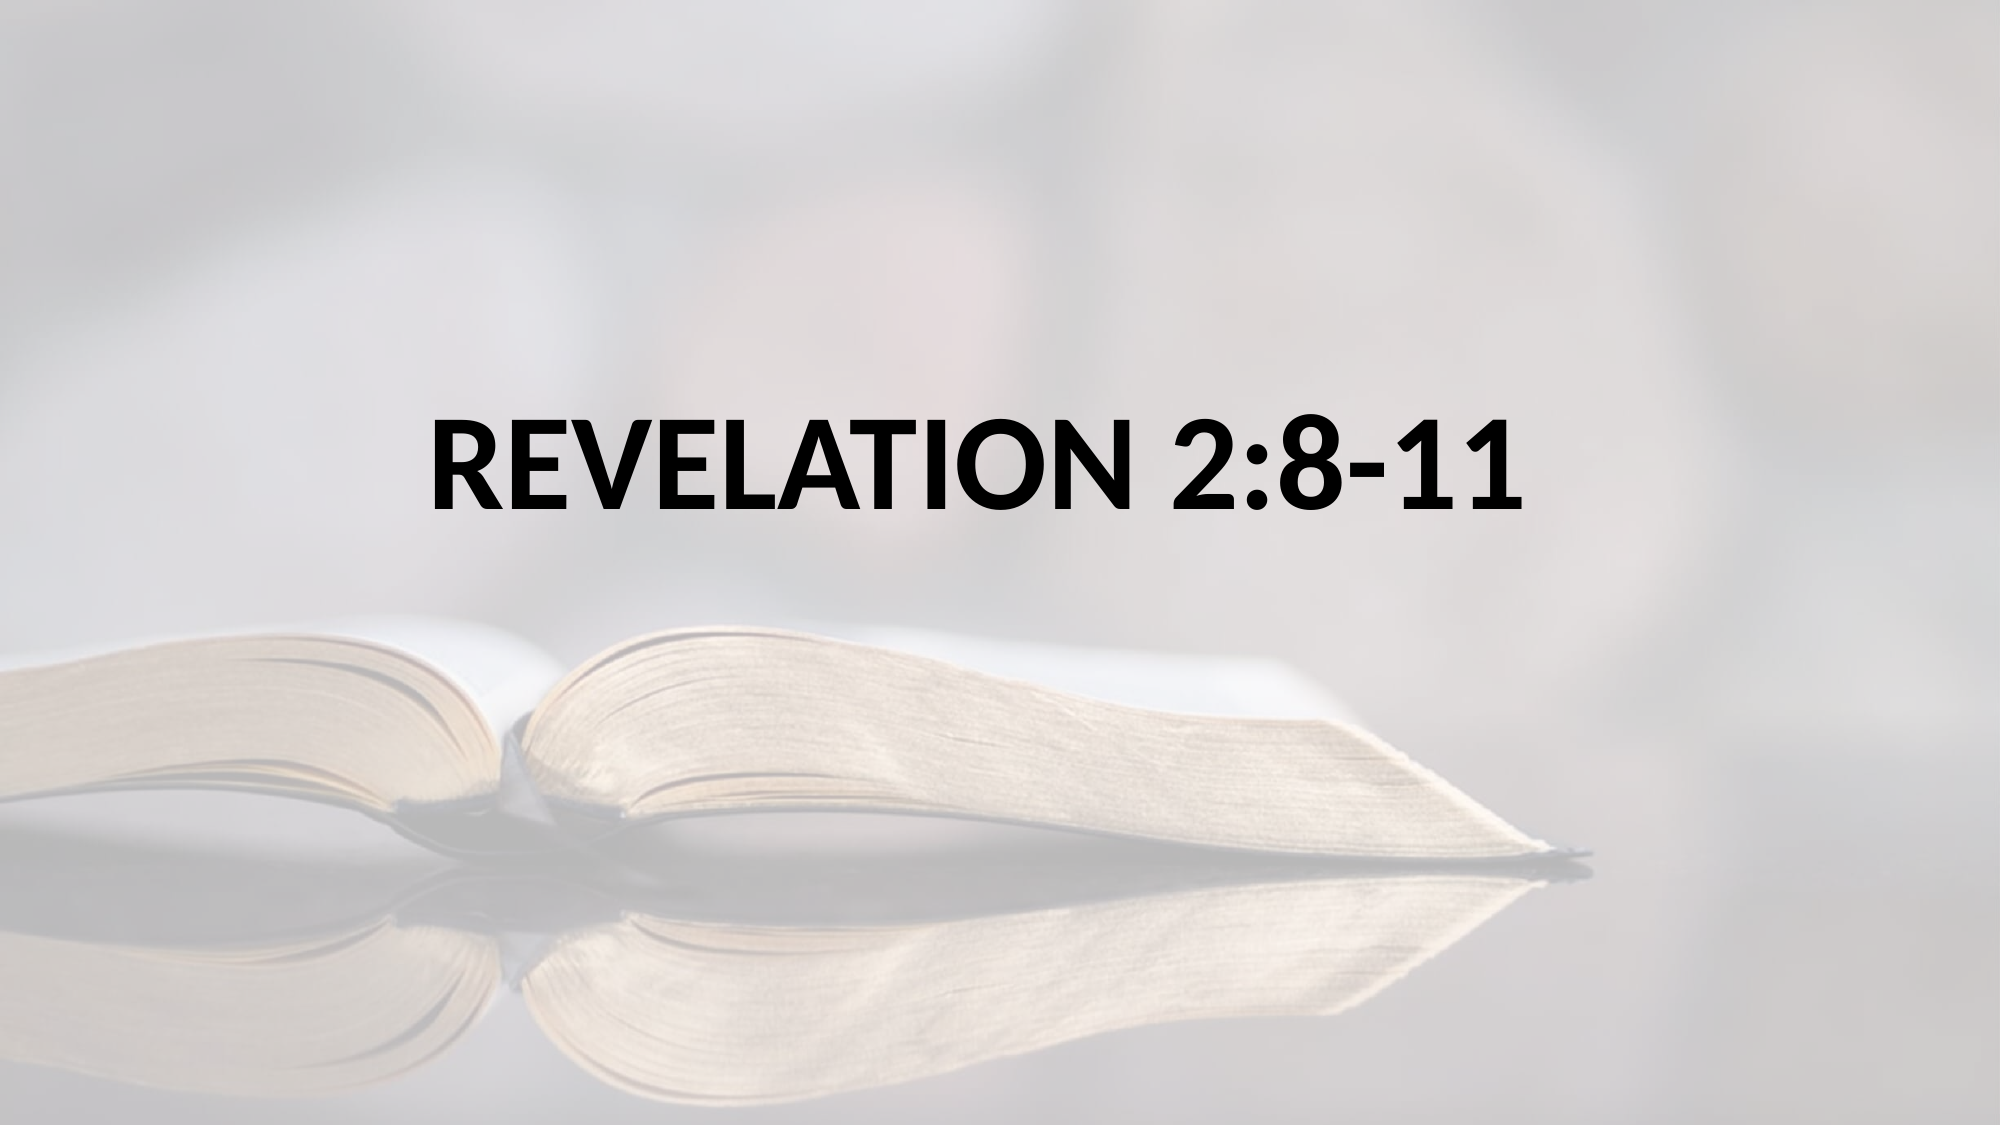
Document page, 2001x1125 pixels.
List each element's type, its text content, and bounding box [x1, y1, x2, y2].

subtitle REVELATION 2:8-11 [227, 383, 1728, 656]
